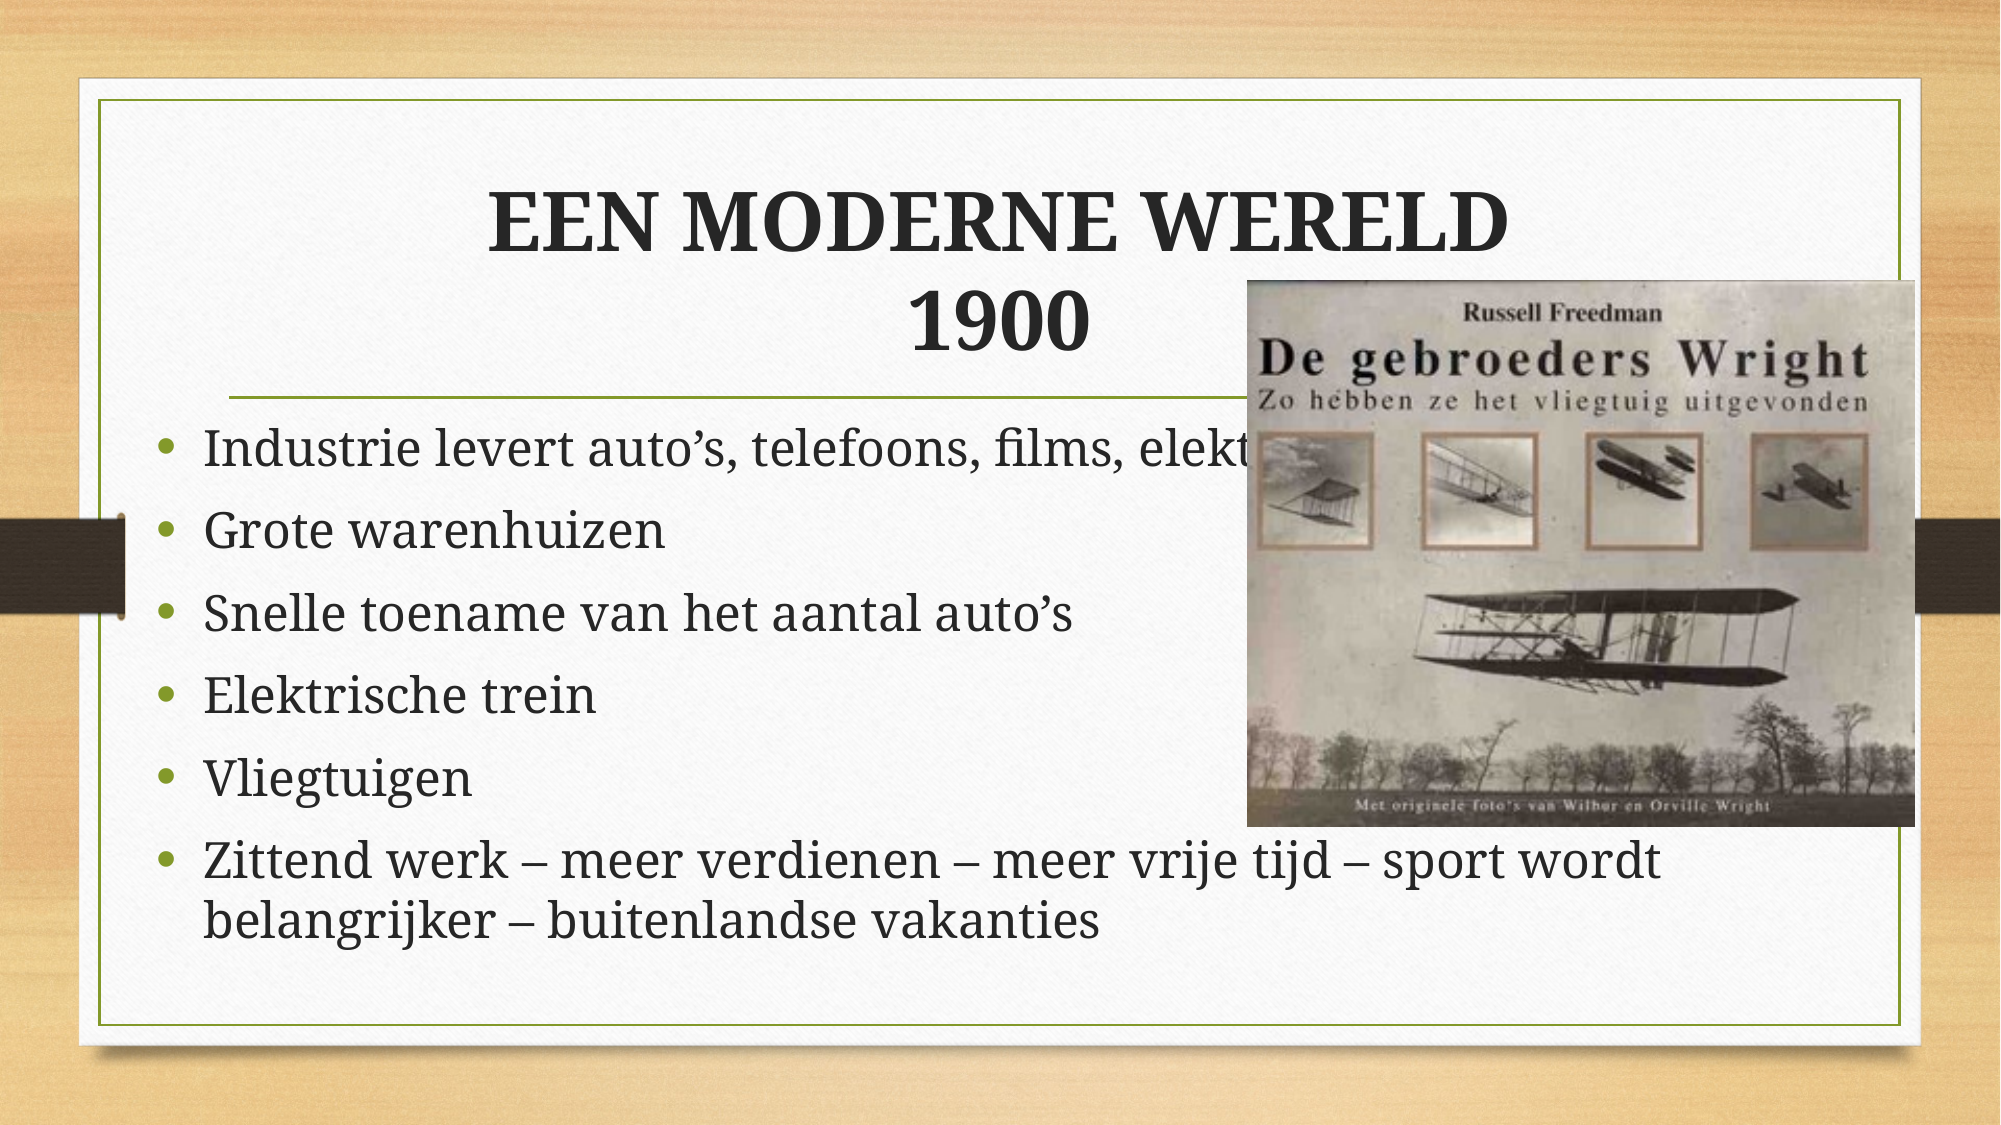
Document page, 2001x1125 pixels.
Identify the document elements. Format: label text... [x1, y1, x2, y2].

list Industrie levert auto’s, telefoons, films, elekticiteit etc. Grote warenhuizen Snelle toename van het aantal auto’s Elektrische trein Vliegtuigen Zittend werk – meer verdienen – meer vrije tijd – sport wordt belangrijker – buitenlandse vakanties [141, 408, 1900, 974]
picture [0, 0, 2001, 1125]
title EEN MODERNE WERELD 1900 [212, 161, 1788, 375]
